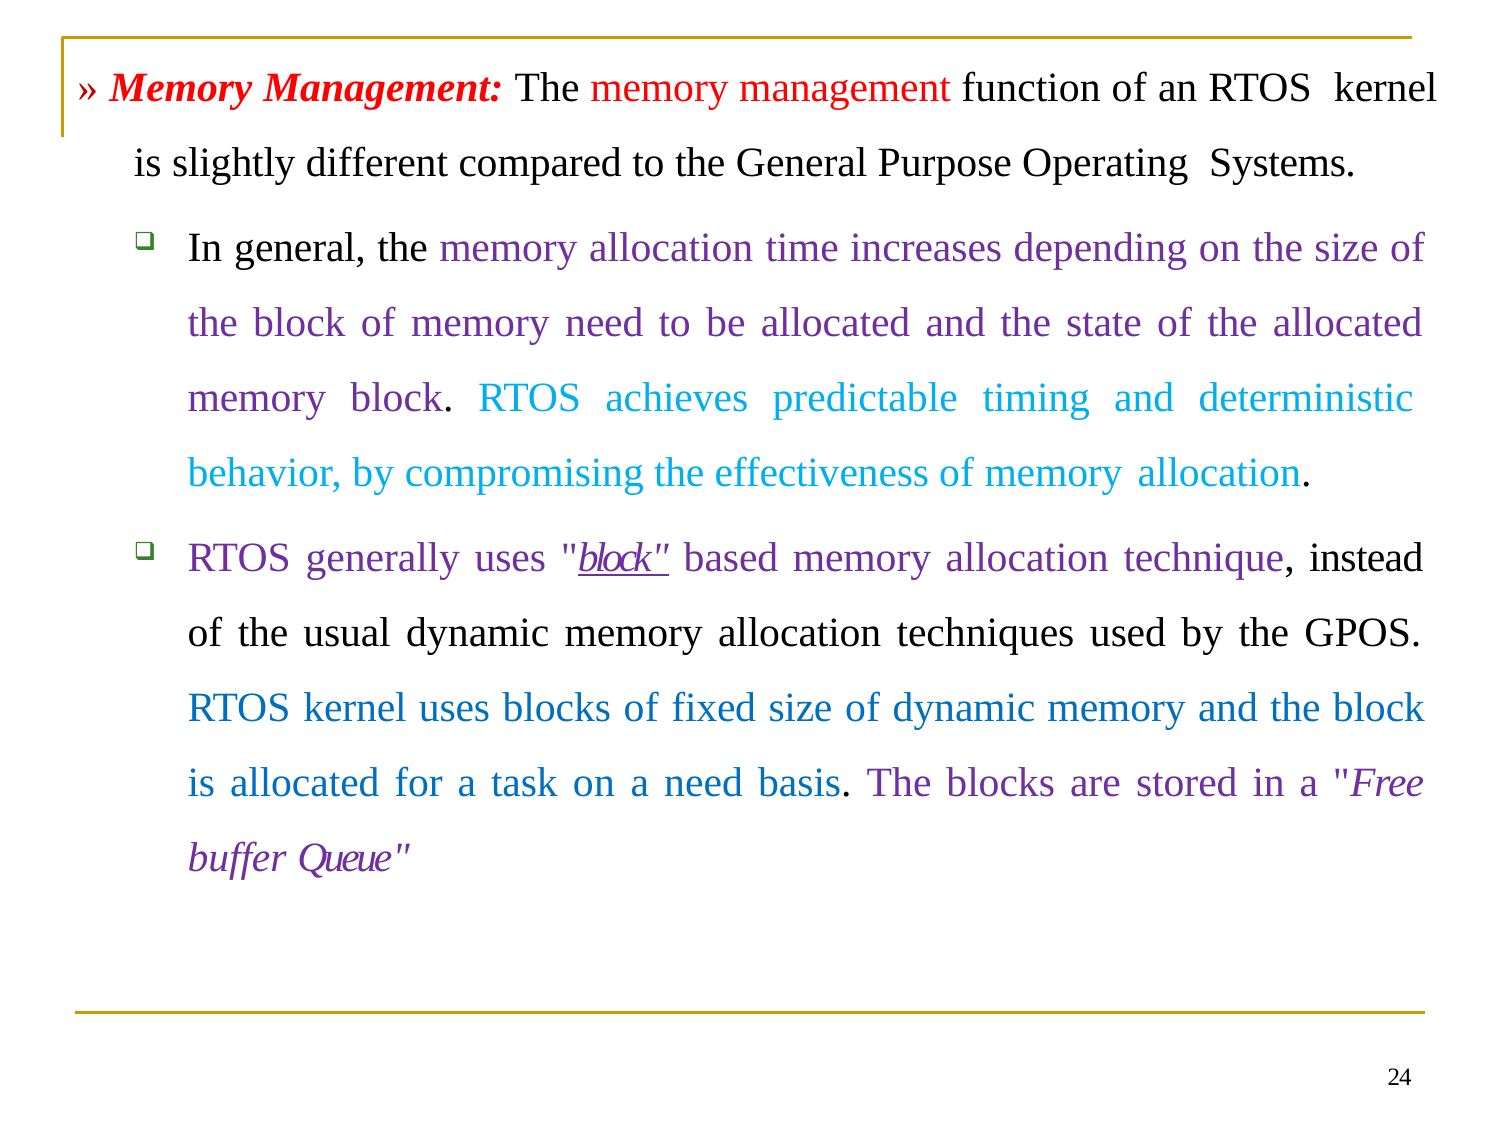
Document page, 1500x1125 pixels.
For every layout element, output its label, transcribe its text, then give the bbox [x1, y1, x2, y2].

text_box 24 [1381, 1061, 1417, 1091]
text_box » Memory Management: The memory management function of an RTOS kernel is slightly different compared to the General Purpose Operating Systems. In general, the memory allocation time increases depending on the size of the block of memory need to be allocated and the state of the allocated memory block. RTOS achieves predictable timing and deterministic behavior, by compromising the effectiveness of memory allocation. RTOS generally uses "block" based memory allocation technique, instead of the usual dynamic memory allocation techniques used by the GPOS. RTOS kernel uses blocks of fixed size of dynamic memory and the block is allocated for a task on a need basis. The blocks are stored in a "Free buffer Queue" [75, 32, 1439, 880]
